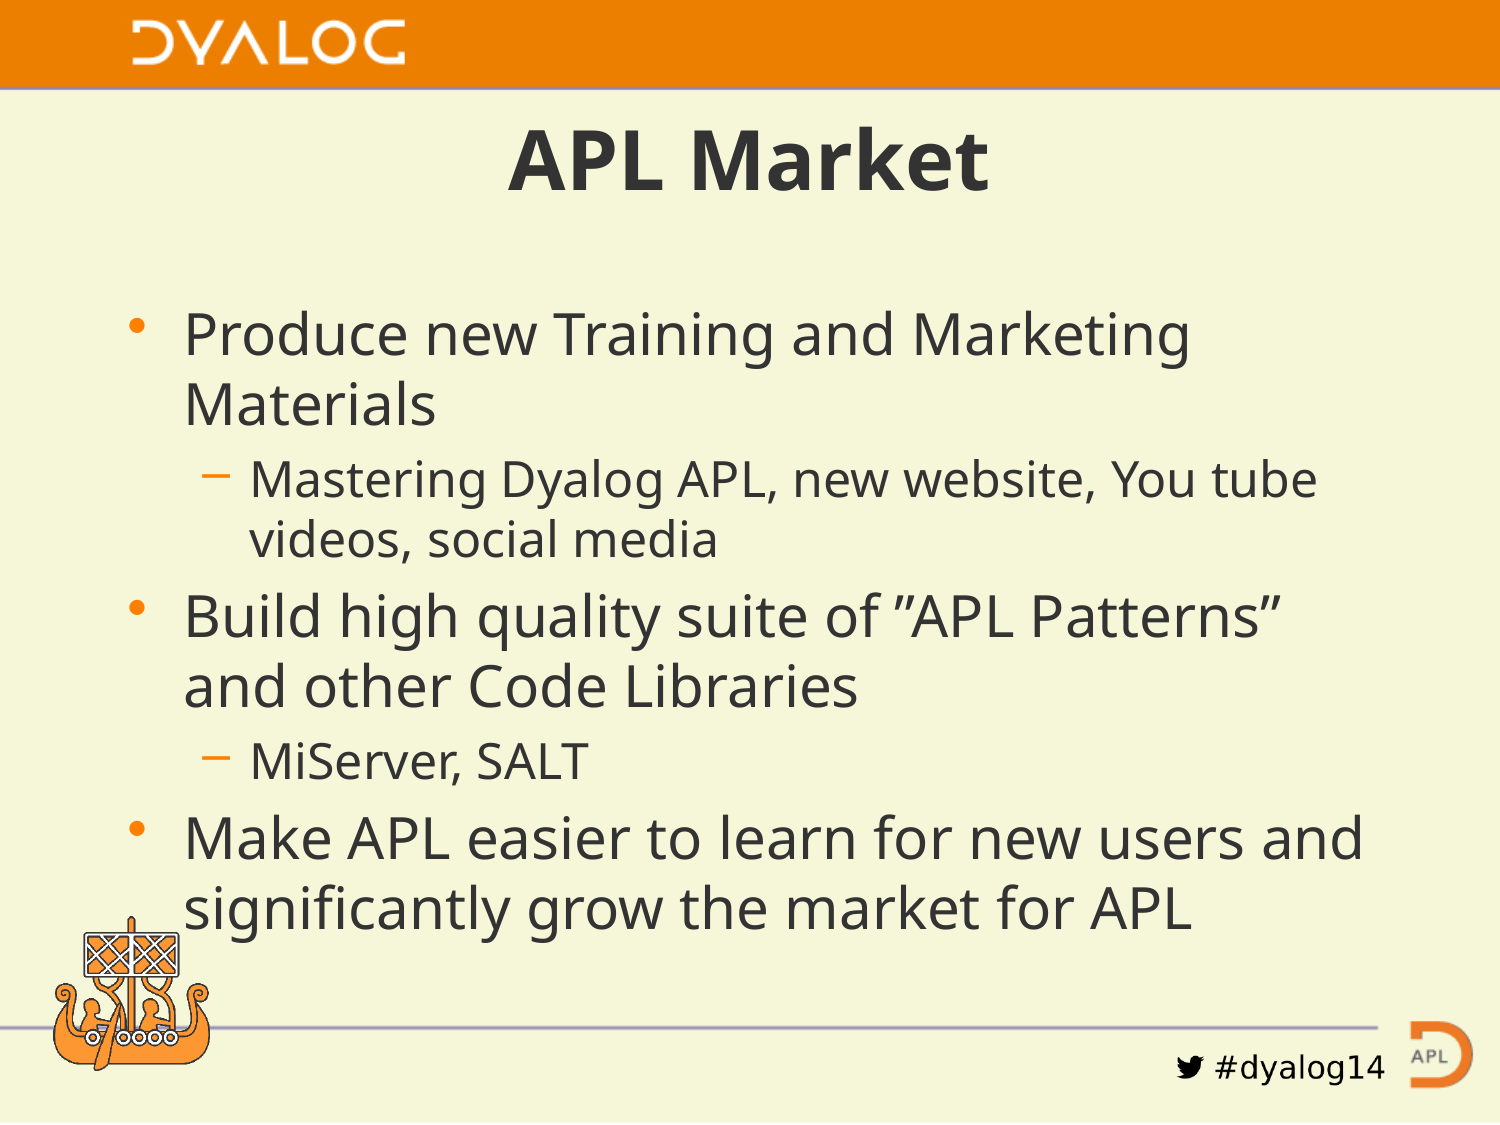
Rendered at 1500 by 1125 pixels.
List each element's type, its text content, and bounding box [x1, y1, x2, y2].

title APL Market [112, 99, 1388, 288]
list Produce new Training and Marketing Materials Mastering Dyalog APL, new website, You tube videos, social media Build high quality suite of ”APL Patterns” and other Code Libraries MiServer, SALT Make APL easier to learn for new users and significantly grow the market for APL [112, 290, 1388, 966]
picture [0, 0, 1500, 1123]
